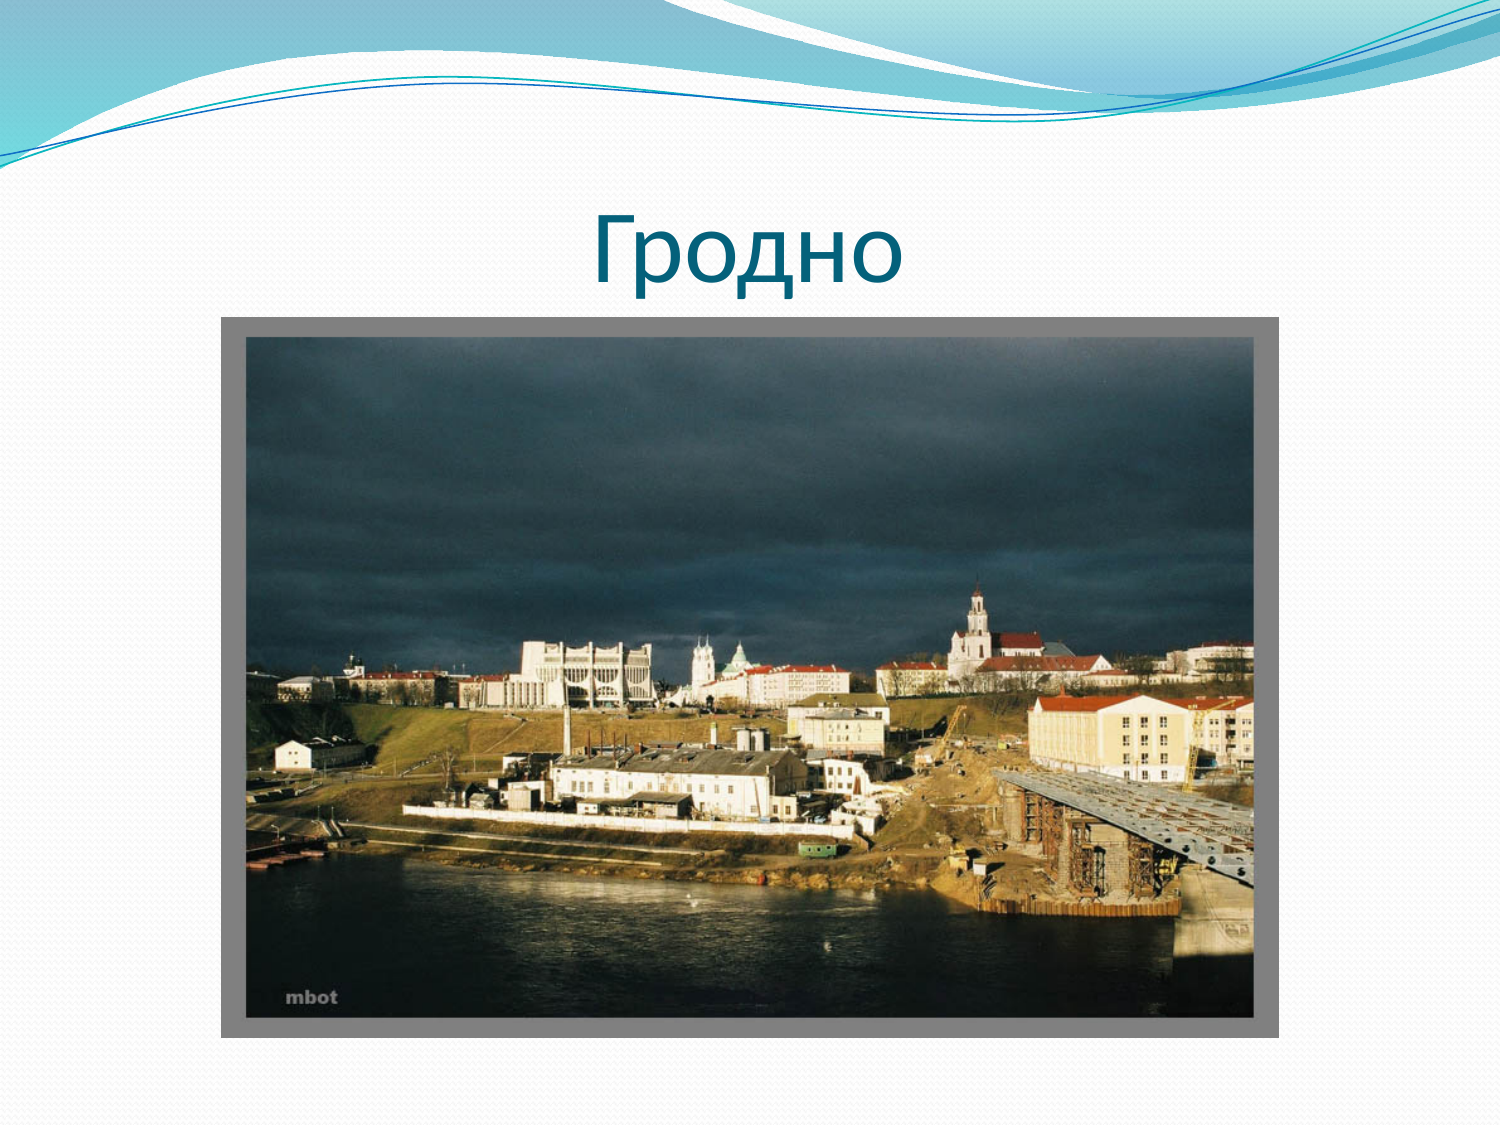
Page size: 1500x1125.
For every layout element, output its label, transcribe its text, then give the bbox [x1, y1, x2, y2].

title Гродно [75, 115, 1425, 303]
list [220, 317, 1279, 1038]
